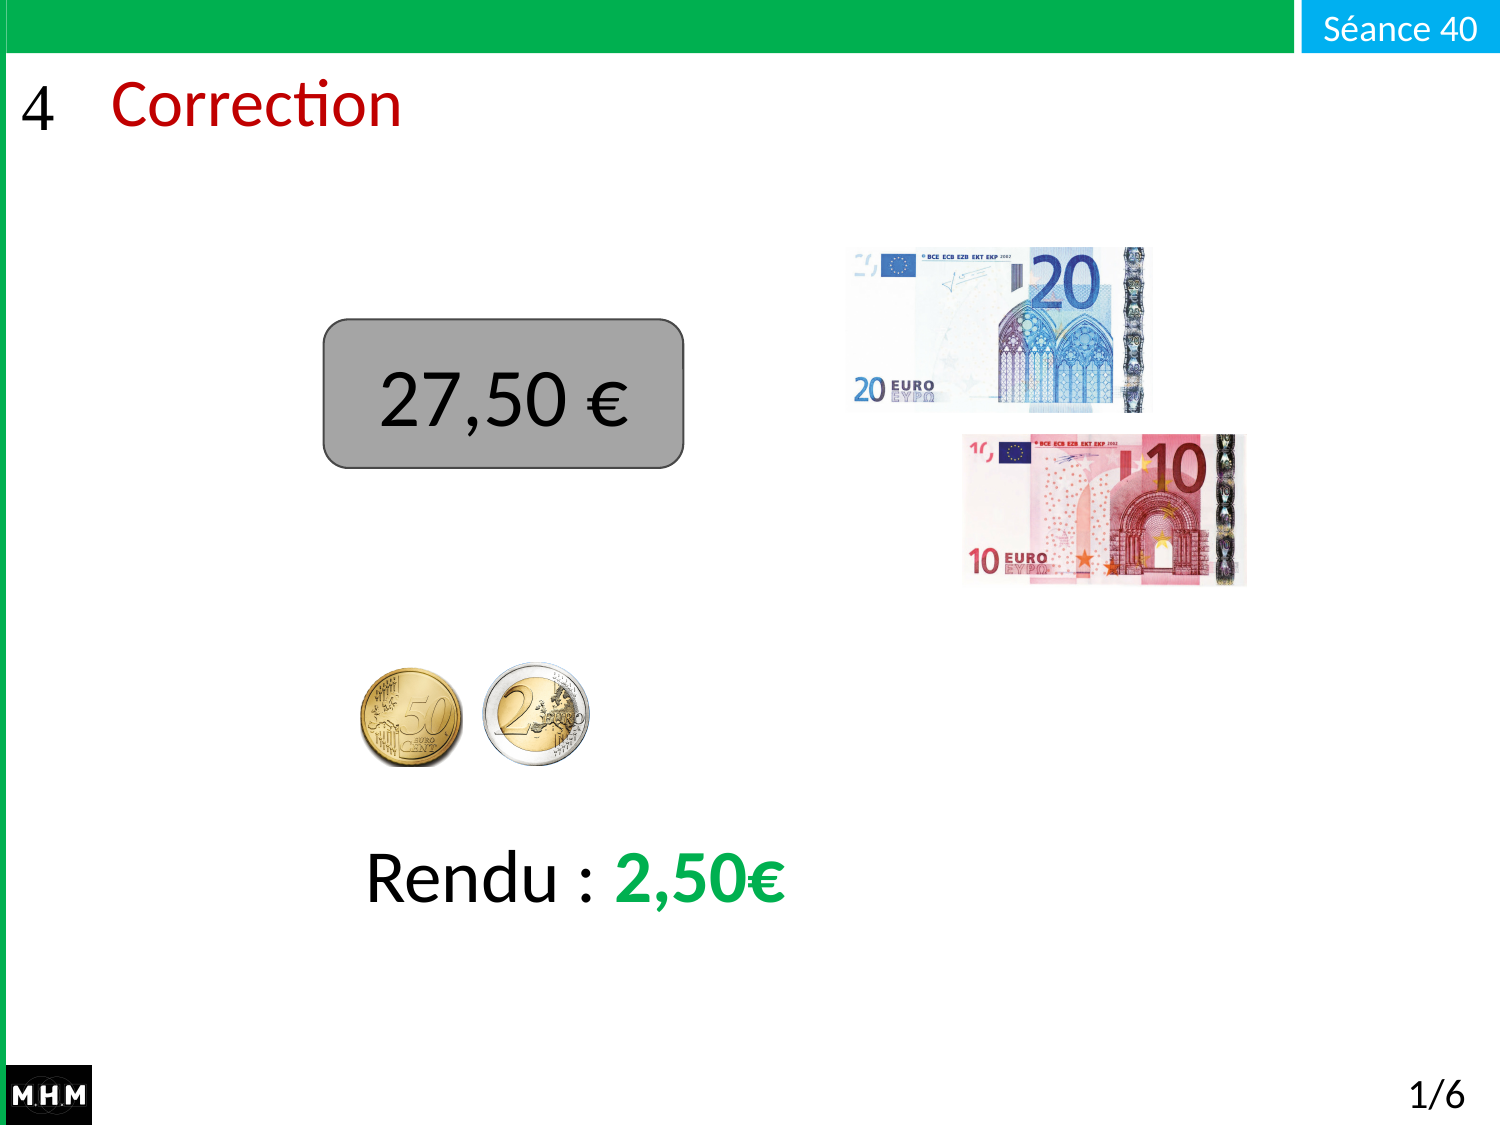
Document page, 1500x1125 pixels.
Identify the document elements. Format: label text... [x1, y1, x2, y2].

text_box Rendu : 2,50€ [350, 820, 1150, 926]
title Correction [96, 60, 1391, 150]
picture [6, 1065, 92, 1125]
picture [845, 247, 1153, 413]
list 1/6 [1373, 1064, 1500, 1125]
picture [962, 434, 1247, 588]
text_box 27,50 € [322, 318, 685, 469]
picture [360, 666, 463, 767]
picture [482, 662, 590, 767]
